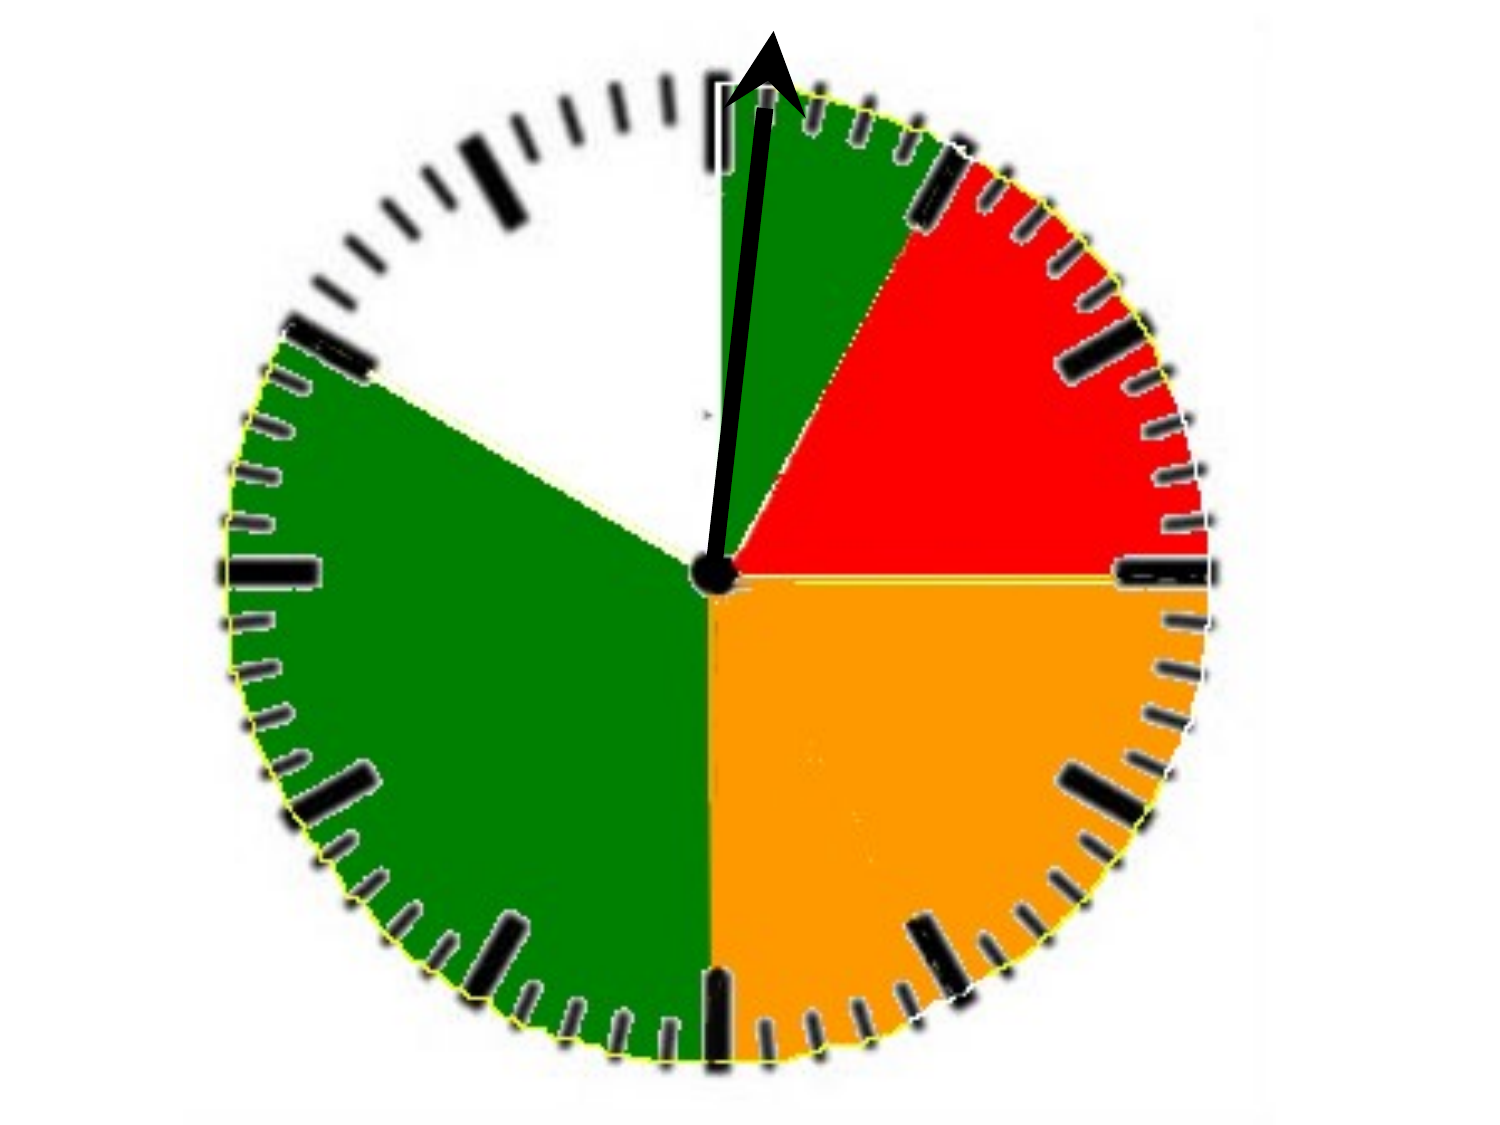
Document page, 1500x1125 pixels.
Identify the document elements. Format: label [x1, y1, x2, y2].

text_box [477, 266, 1011, 327]
picture [182, 5, 1306, 1125]
